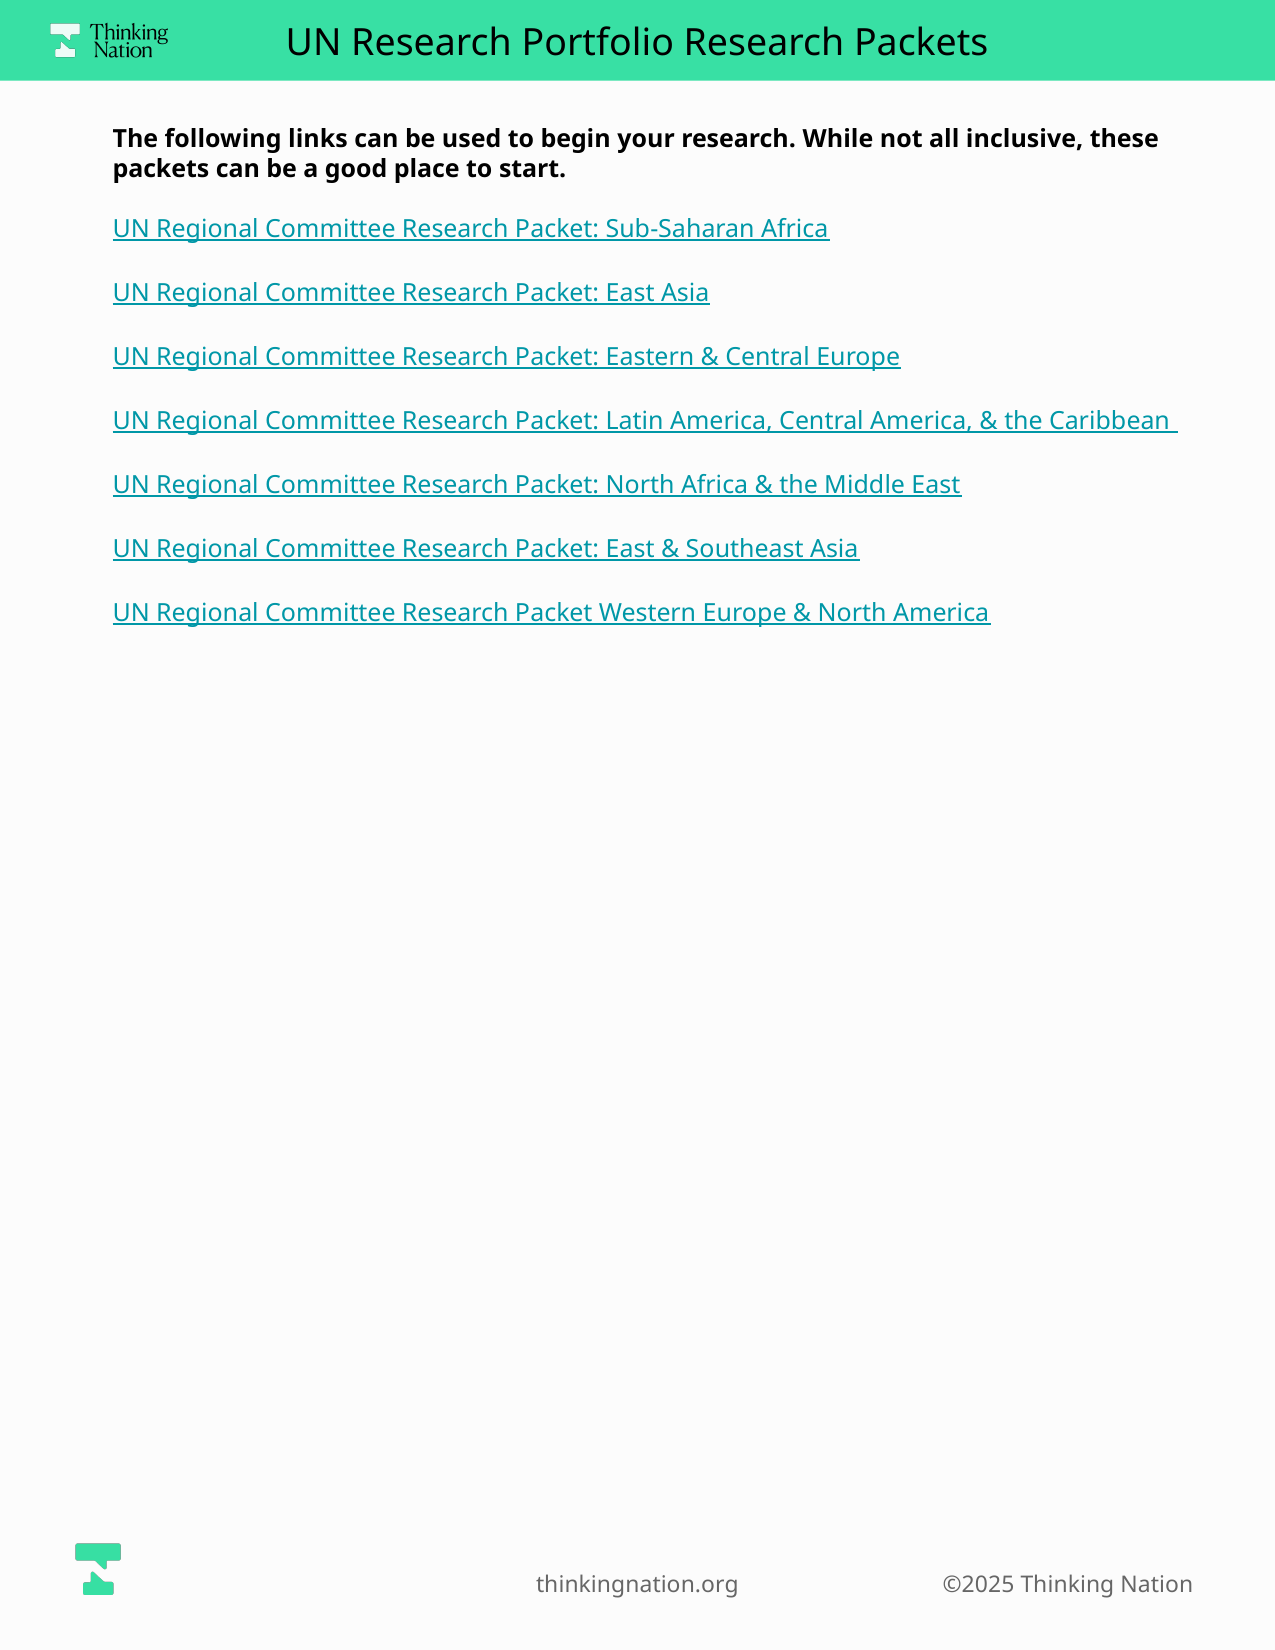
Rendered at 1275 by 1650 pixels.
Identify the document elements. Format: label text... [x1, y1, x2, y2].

text_box The following links can be used to begin your research. While not all inclusive, these packets can be a good place to start. UN Regional Committee Research Packet: Sub-Saharan Africa UN Regional Committee Research Packet: East Asia UN Regional Committee Research Packet: Eastern & Central Europe UN Regional Committee Research Packet: Latin America, Central America, & the Caribbean UN Regional Committee Research Packet: North Africa & the Middle East UN Regional Committee Research Packet: East & Southeast Asia UN Regional Committee Research Packet Western Europe & North America [97, 107, 1217, 646]
text_box ©2025 Thinking Nation [907, 1553, 1210, 1605]
picture [62, 1533, 134, 1605]
picture [36, 12, 172, 69]
text_box thinkingnation.org [486, 1553, 789, 1605]
text_box UN Research Portfolio Research Packets [0, 0, 1275, 81]
